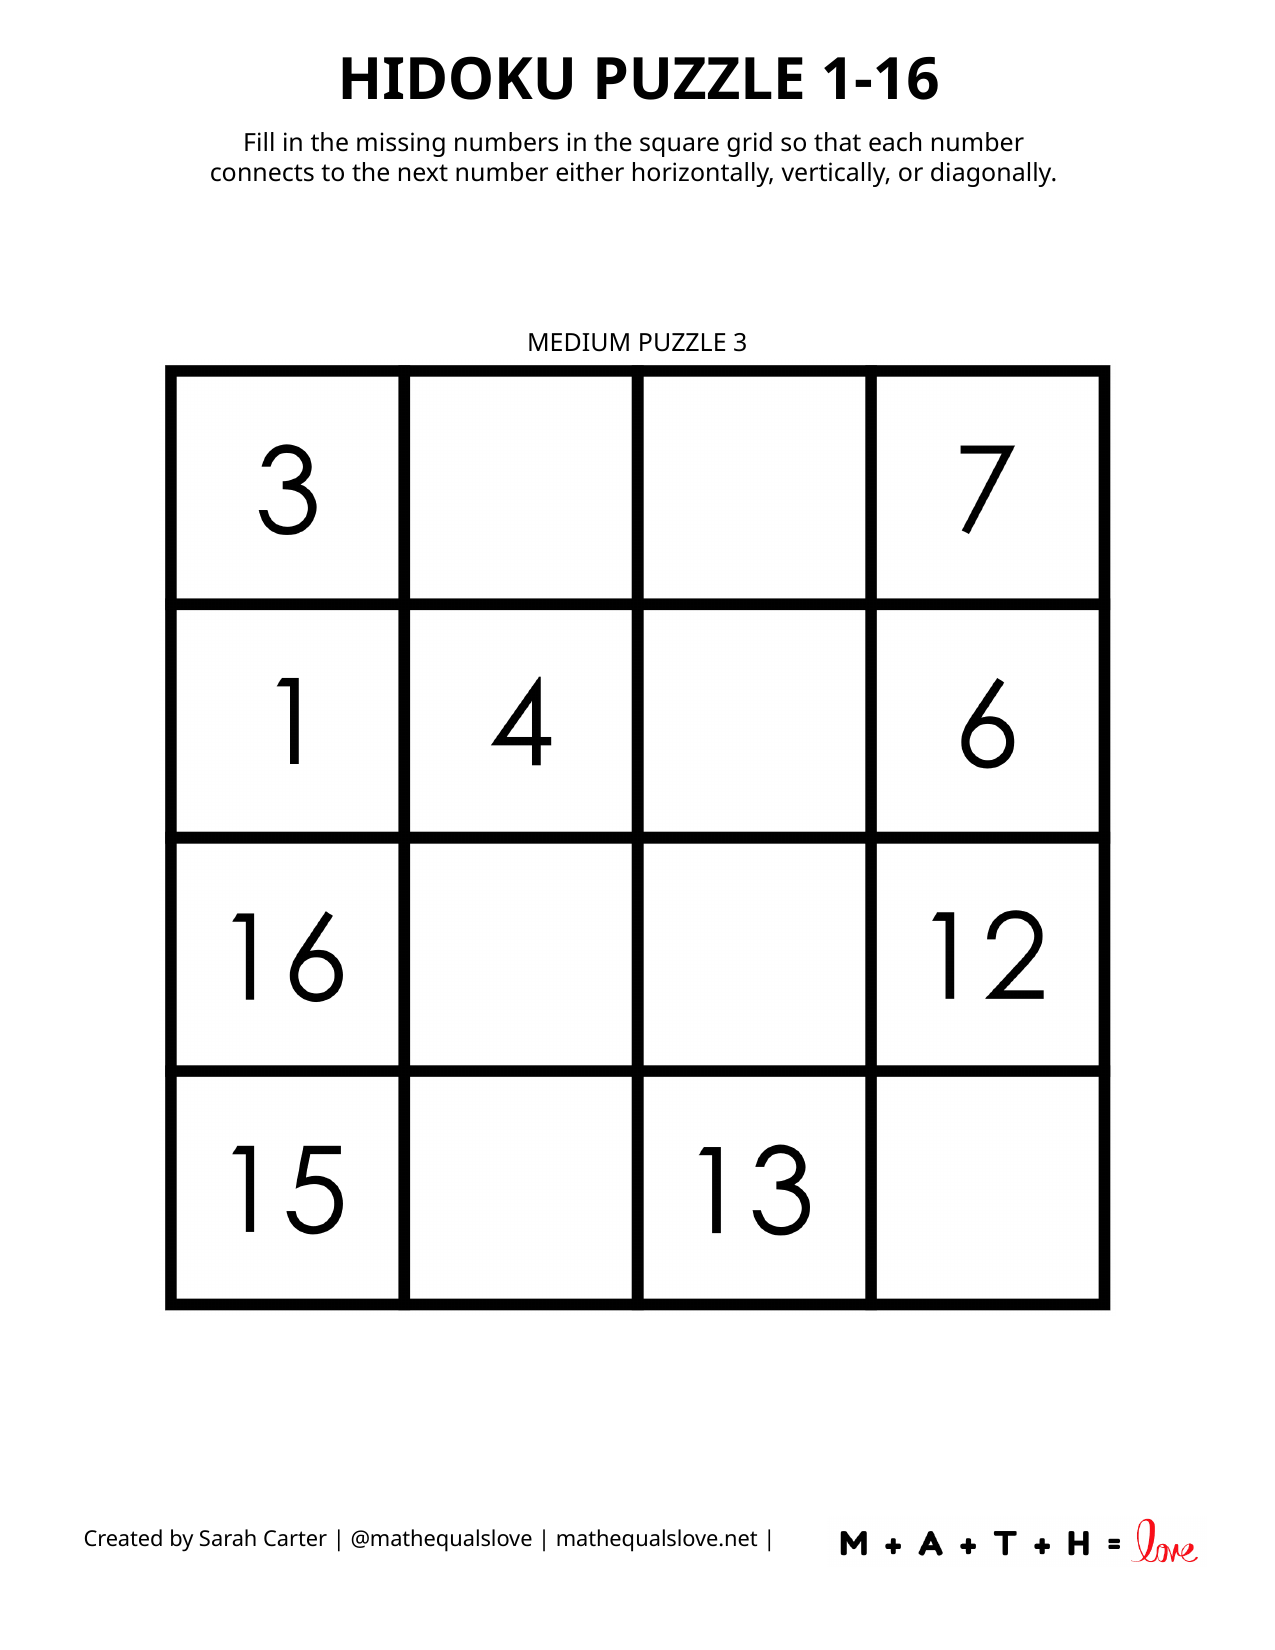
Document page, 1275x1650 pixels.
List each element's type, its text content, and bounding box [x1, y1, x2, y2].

text_box MEDIUM PUZZLE 3 [159, 326, 1116, 358]
text_box Created by Sarah Carter | @mathequalslove | mathequalslove.net | [68, 1516, 826, 1558]
picture [158, 358, 1117, 1317]
text_box HIDOKU PUZZLE 1-16 [66, 33, 1211, 118]
text_box Fill in the missing numbers in the square grid so that each number connects to the next number either horizontally, vertically, or diagonally. [0, 118, 1275, 194]
picture [826, 1515, 1207, 1567]
